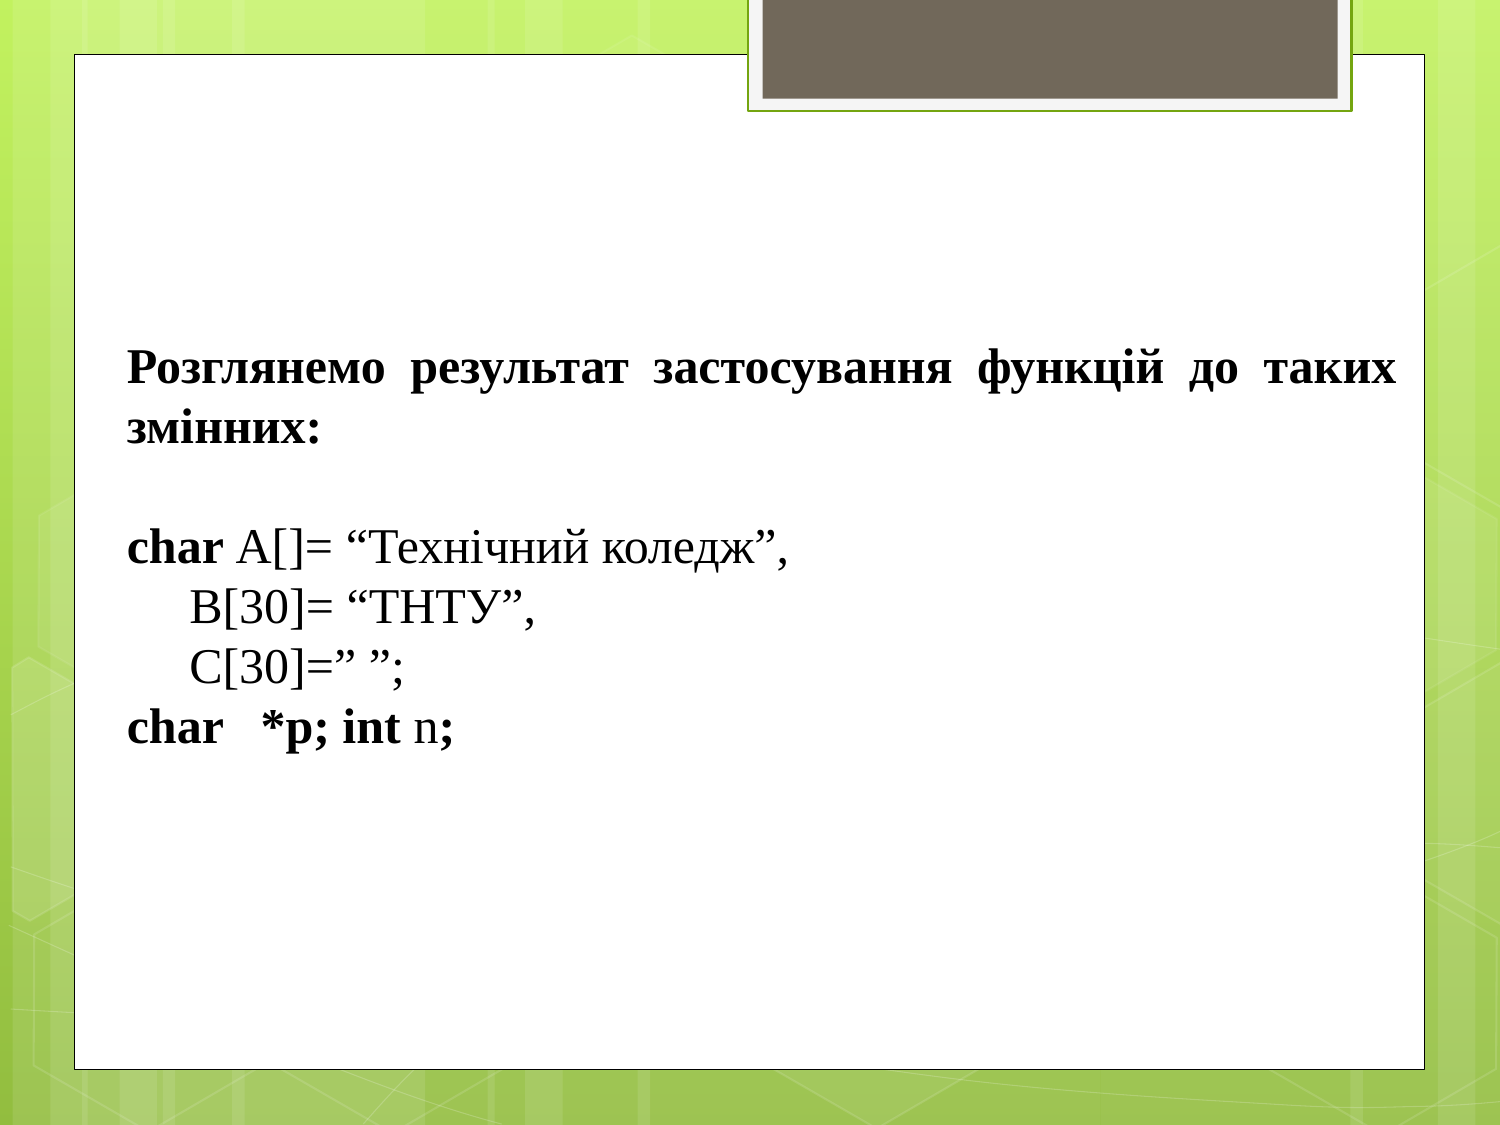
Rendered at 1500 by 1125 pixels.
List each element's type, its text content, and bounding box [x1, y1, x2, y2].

text_box Розглянемо результат застосування функцій до таких змінних: char A[]= “Технічний коледж”, B[30]= “ТНТУ”, C[30]=” ”; char *p; int n; [112, 326, 1412, 761]
